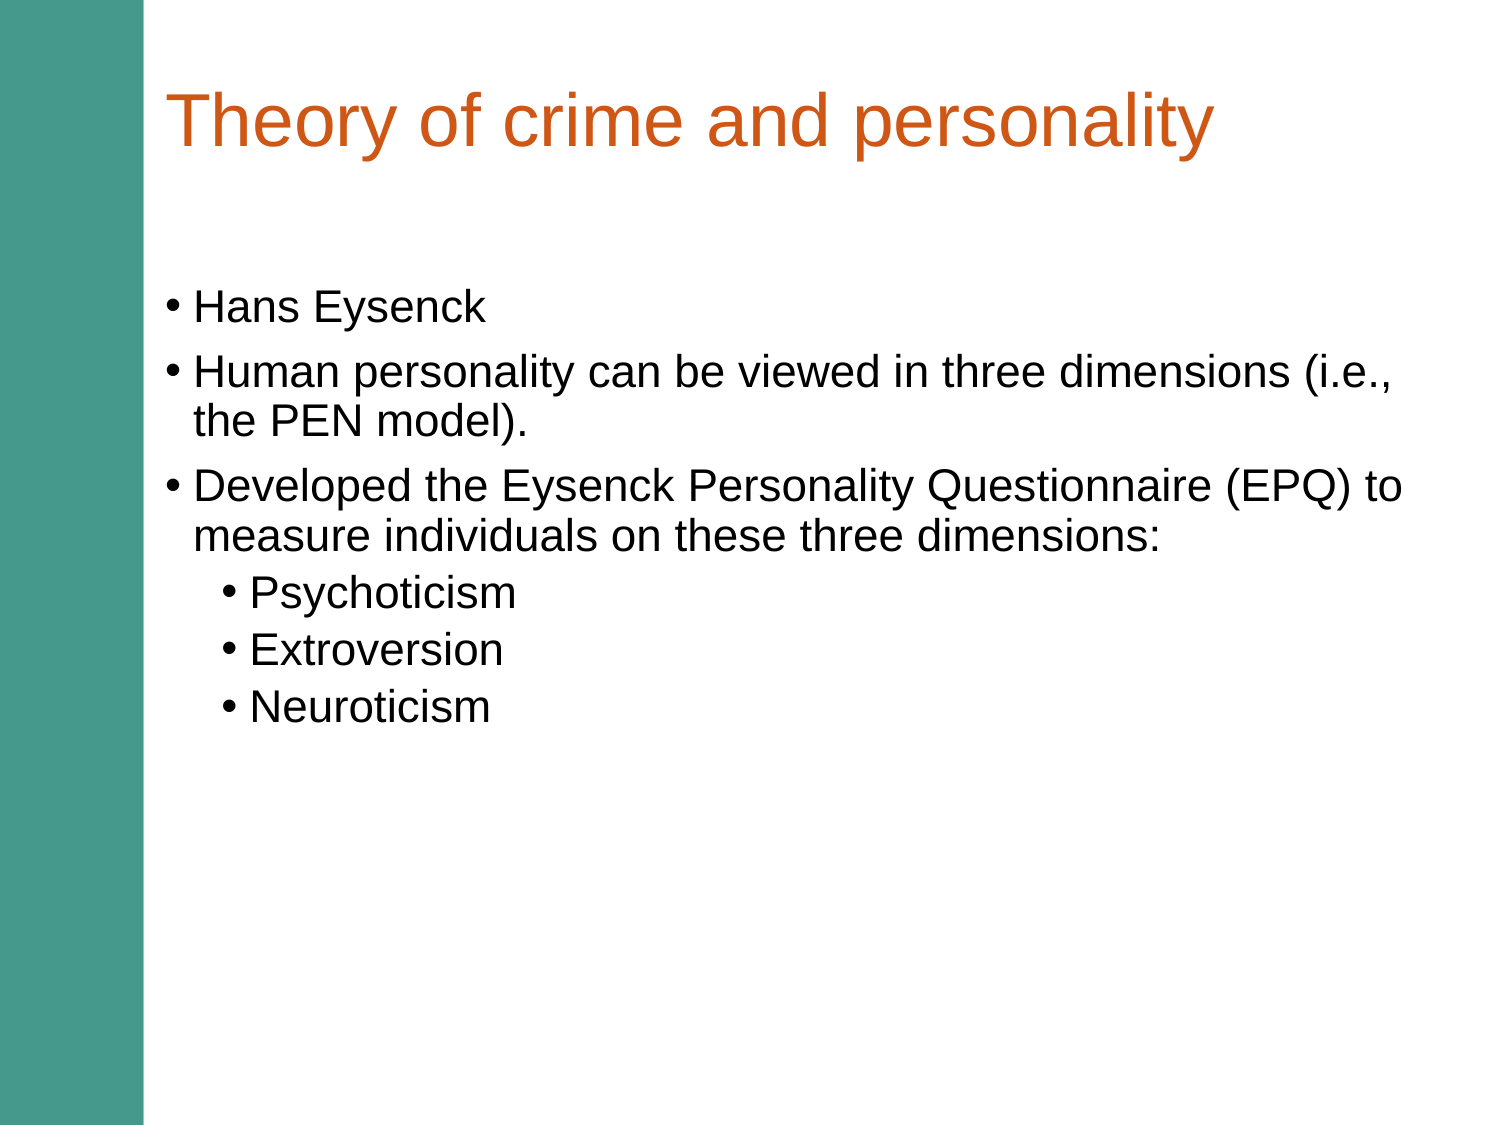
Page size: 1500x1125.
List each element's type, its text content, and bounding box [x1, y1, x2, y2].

list Hans Eysenck Human personality can be viewed in three dimensions (i.e., the PEN model). Developed the Eysenck Personality Questionnaire (EPQ) to measure individuals on these three dimensions: Psychoticism Extroversion Neuroticism [150, 275, 1444, 989]
picture [0, 0, 1500, 1125]
title Theory of crime and personality [150, 57, 1444, 188]
